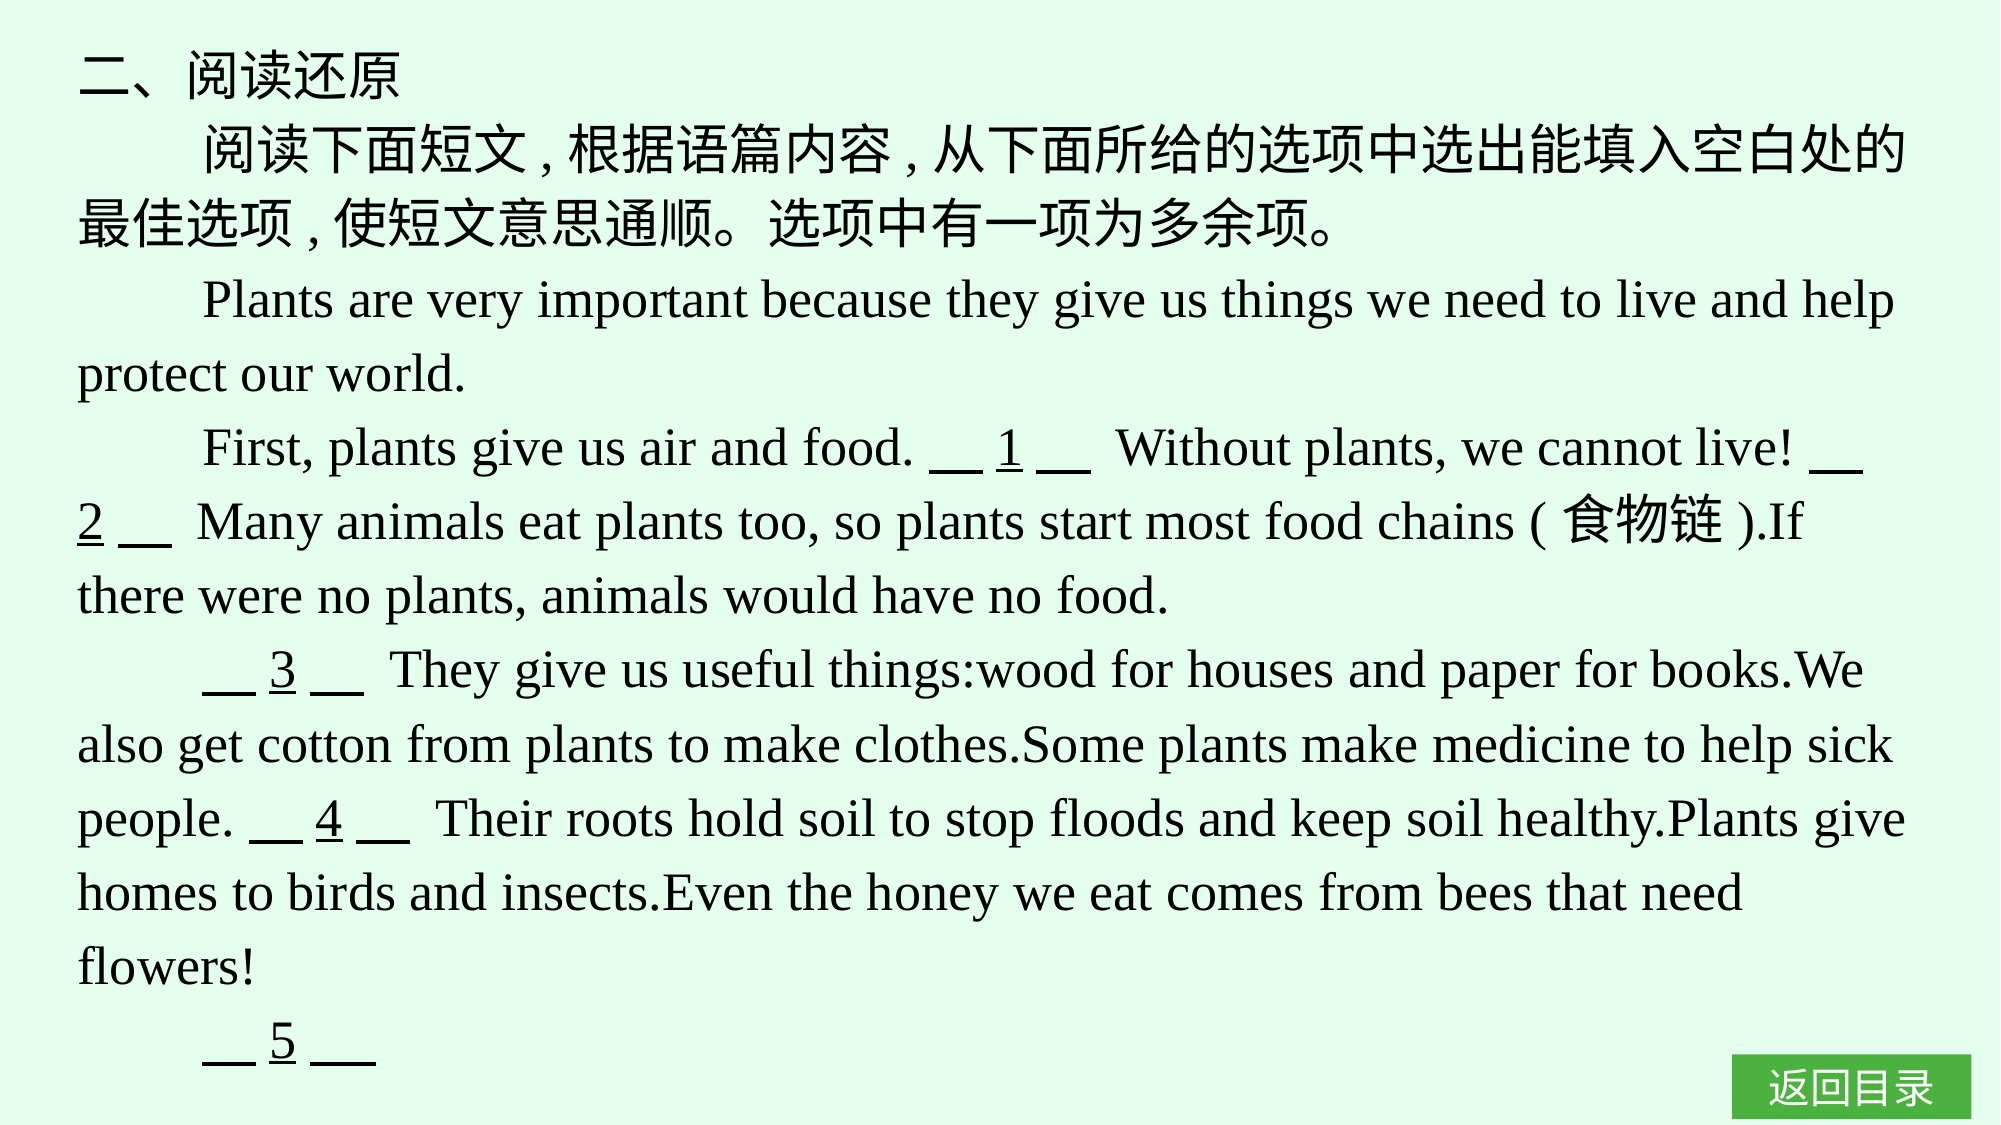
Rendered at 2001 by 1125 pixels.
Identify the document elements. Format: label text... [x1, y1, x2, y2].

text_box 二、阅读还原 阅读下面短文,根据语篇内容,从下面所给的选项中选出能填入空白处的最佳选项,使短文意思通顺。选项中有一项为多余项。 Plants are very important because they give us things we need to live and help protect our world. First, plants give us air and food. 1 Without plants, we cannot live! 2 Many animals eat plants too, so plants start most food chains (食物链).If there were no plants, animals would have no food. 3 They give us useful things:wood for houses and paper for books.We also get cotton from plants to make clothes.Some plants make medicine to help sick people. 4 Their roots hold soil to stop floods and keep soil healthy.Plants give homes to birds and insects.Even the honey we eat comes from bees that need flowers! 5 [62, 24, 1938, 1077]
